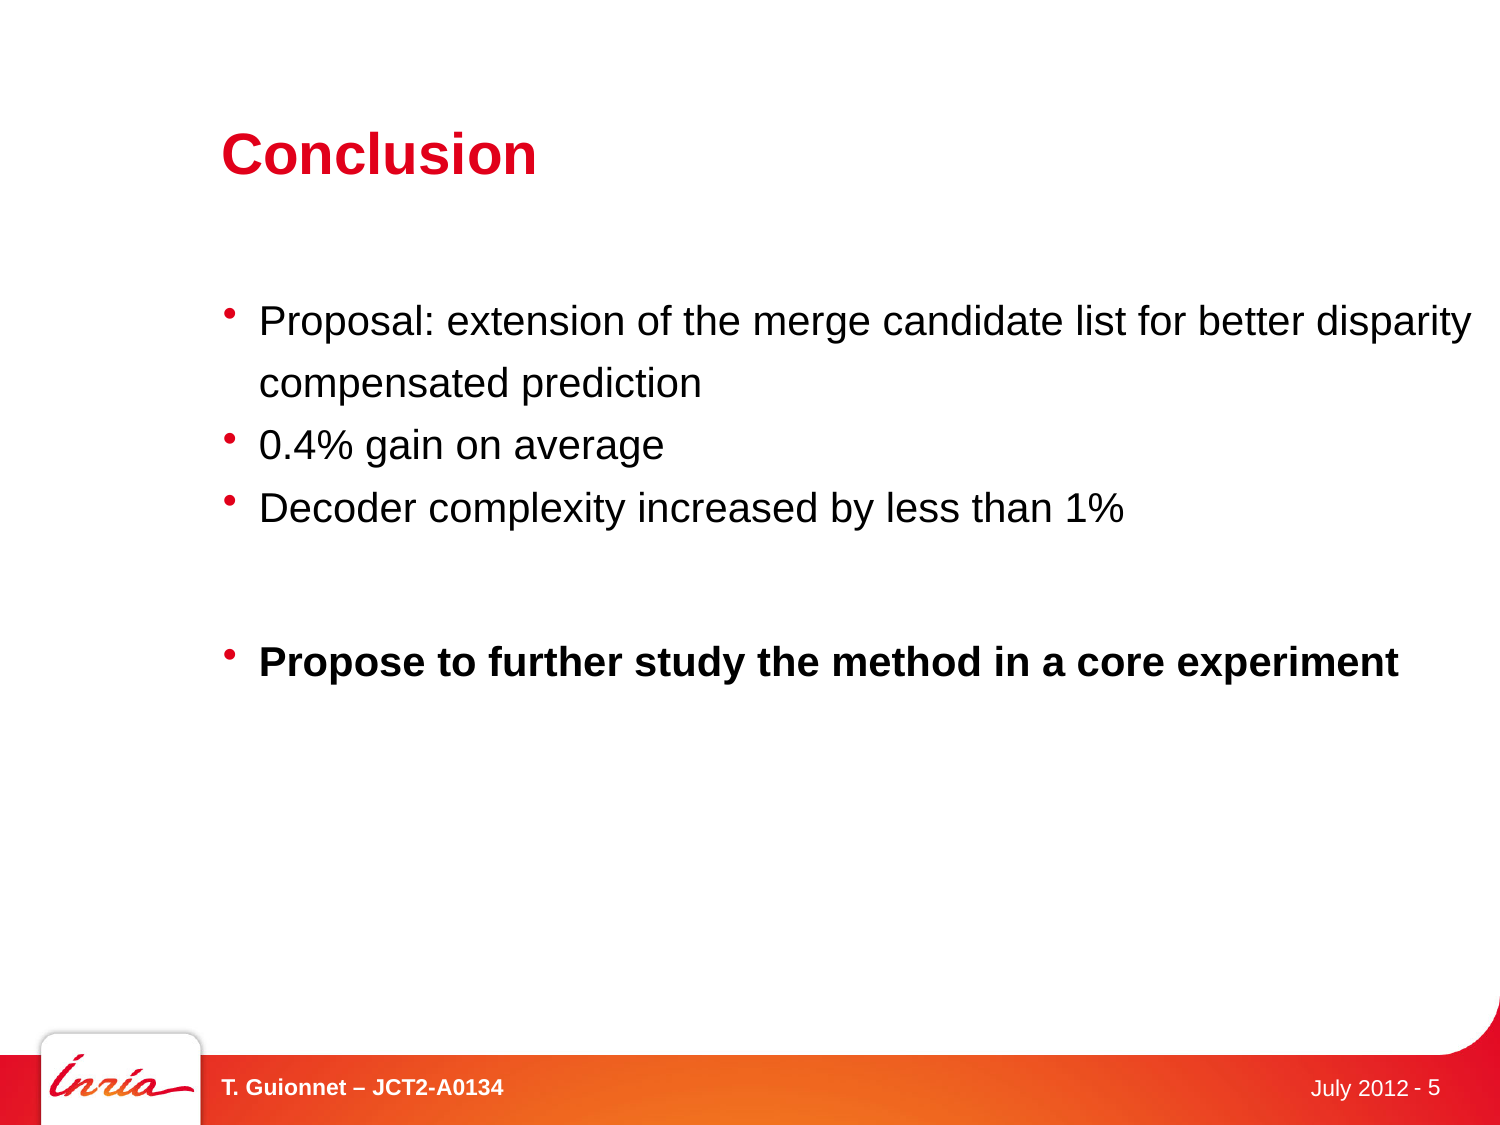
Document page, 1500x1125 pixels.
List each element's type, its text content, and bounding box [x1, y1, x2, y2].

slide_number - 5 [1413, 1064, 1500, 1110]
footer T. Guionnet – JCT2-A0134 [221, 1064, 1078, 1110]
list Proposal: extension of the merge candidate list for better disparity compensated prediction 0.4% gain on average Decoder complexity increased by less than 1% Propose to further study the method in a core experiment [222, 280, 1480, 1025]
title Conclusion [221, 57, 1459, 246]
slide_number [1078, 1064, 1410, 1110]
picture [0, 947, 1500, 1125]
